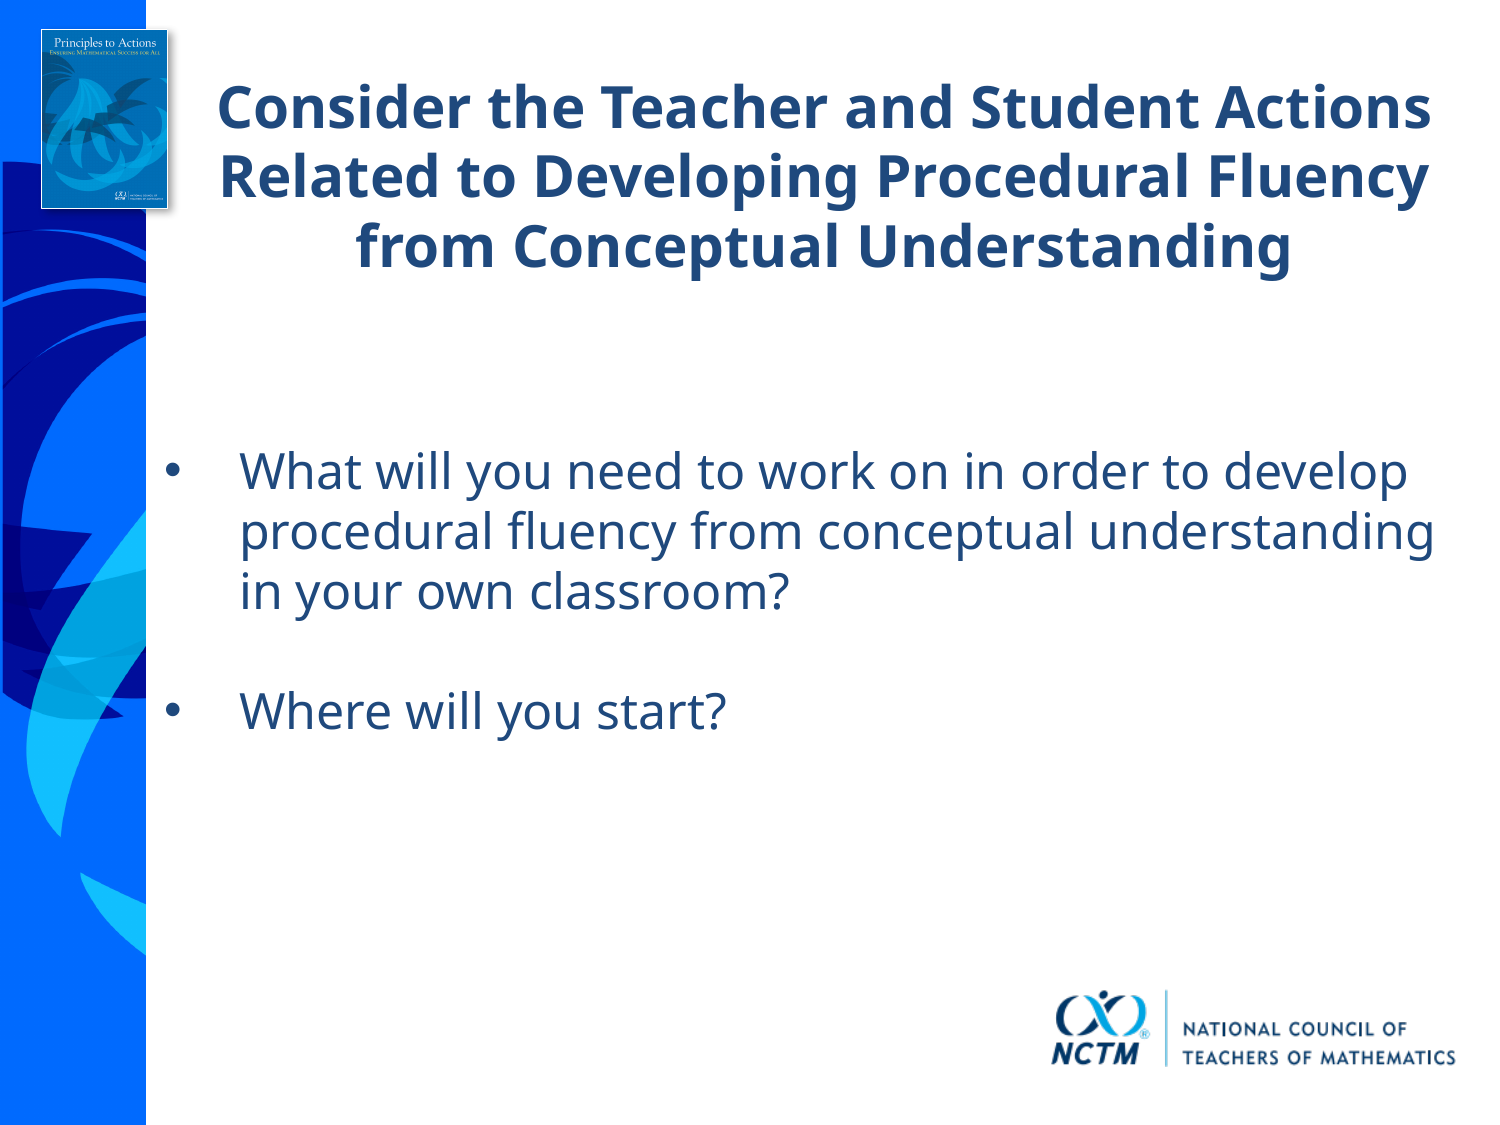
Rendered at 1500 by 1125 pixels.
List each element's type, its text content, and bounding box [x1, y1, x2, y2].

text_box [185, 246, 1477, 935]
text_box Consider the Teacher and Student Actions Related to Developing Procedural Fluency from Conceptual Understanding What will you need to work on in order to develop procedural fluency from conceptual understanding in your own classroom? Where will you start? [151, 128, 1500, 682]
picture [0, 0, 168, 1125]
picture [1034, 969, 1474, 1085]
